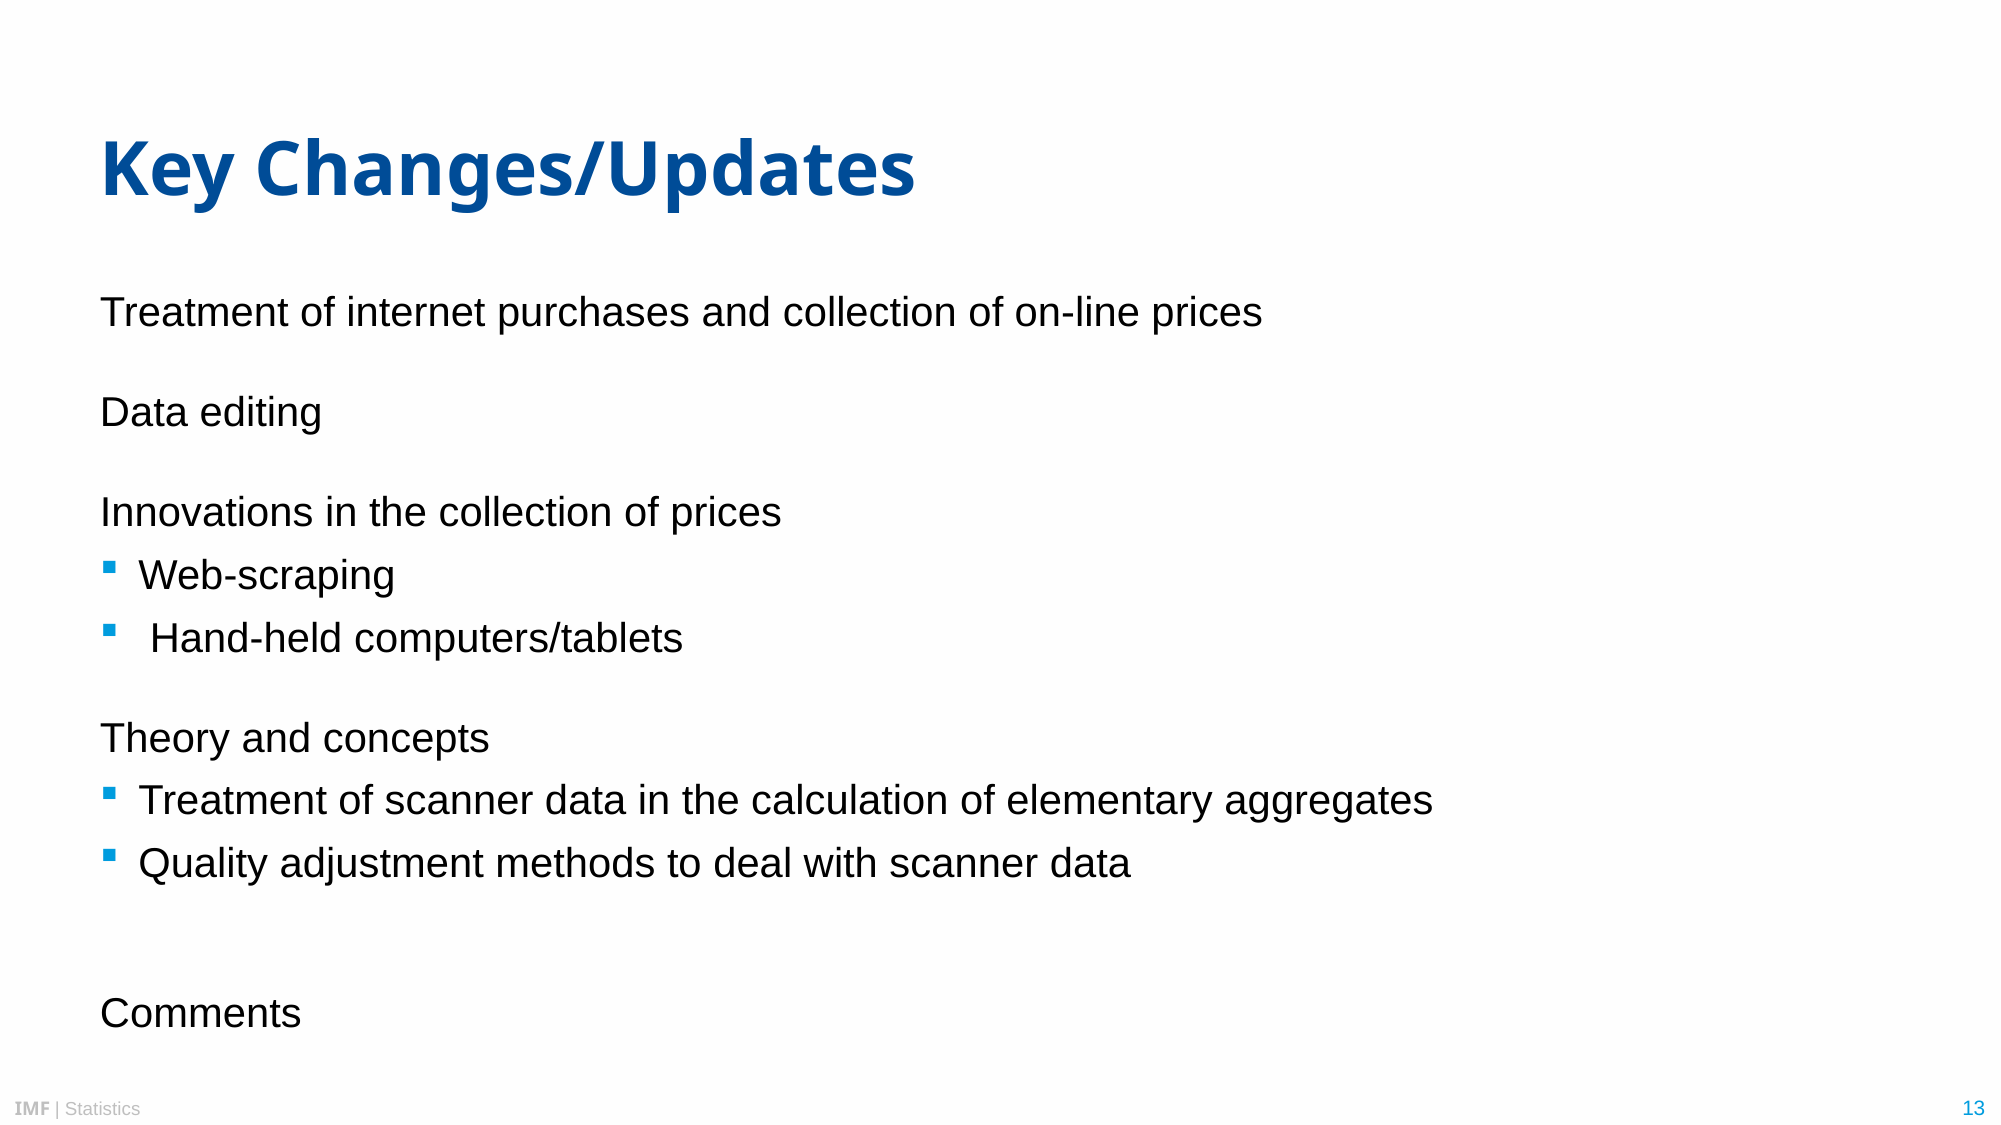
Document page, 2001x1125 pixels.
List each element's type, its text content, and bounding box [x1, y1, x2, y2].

title Key Changes/Updates [99, 79, 1900, 262]
list Treatment of internet purchases and collection of on-line prices Data editing Innovations in the collection of prices Web-scraping Hand-held computers/tablets Theory and concepts Treatment of scanner data in the calculation of elementary aggregates Quality adjustment methods to deal with scanner data Comments [99, 262, 1900, 1049]
